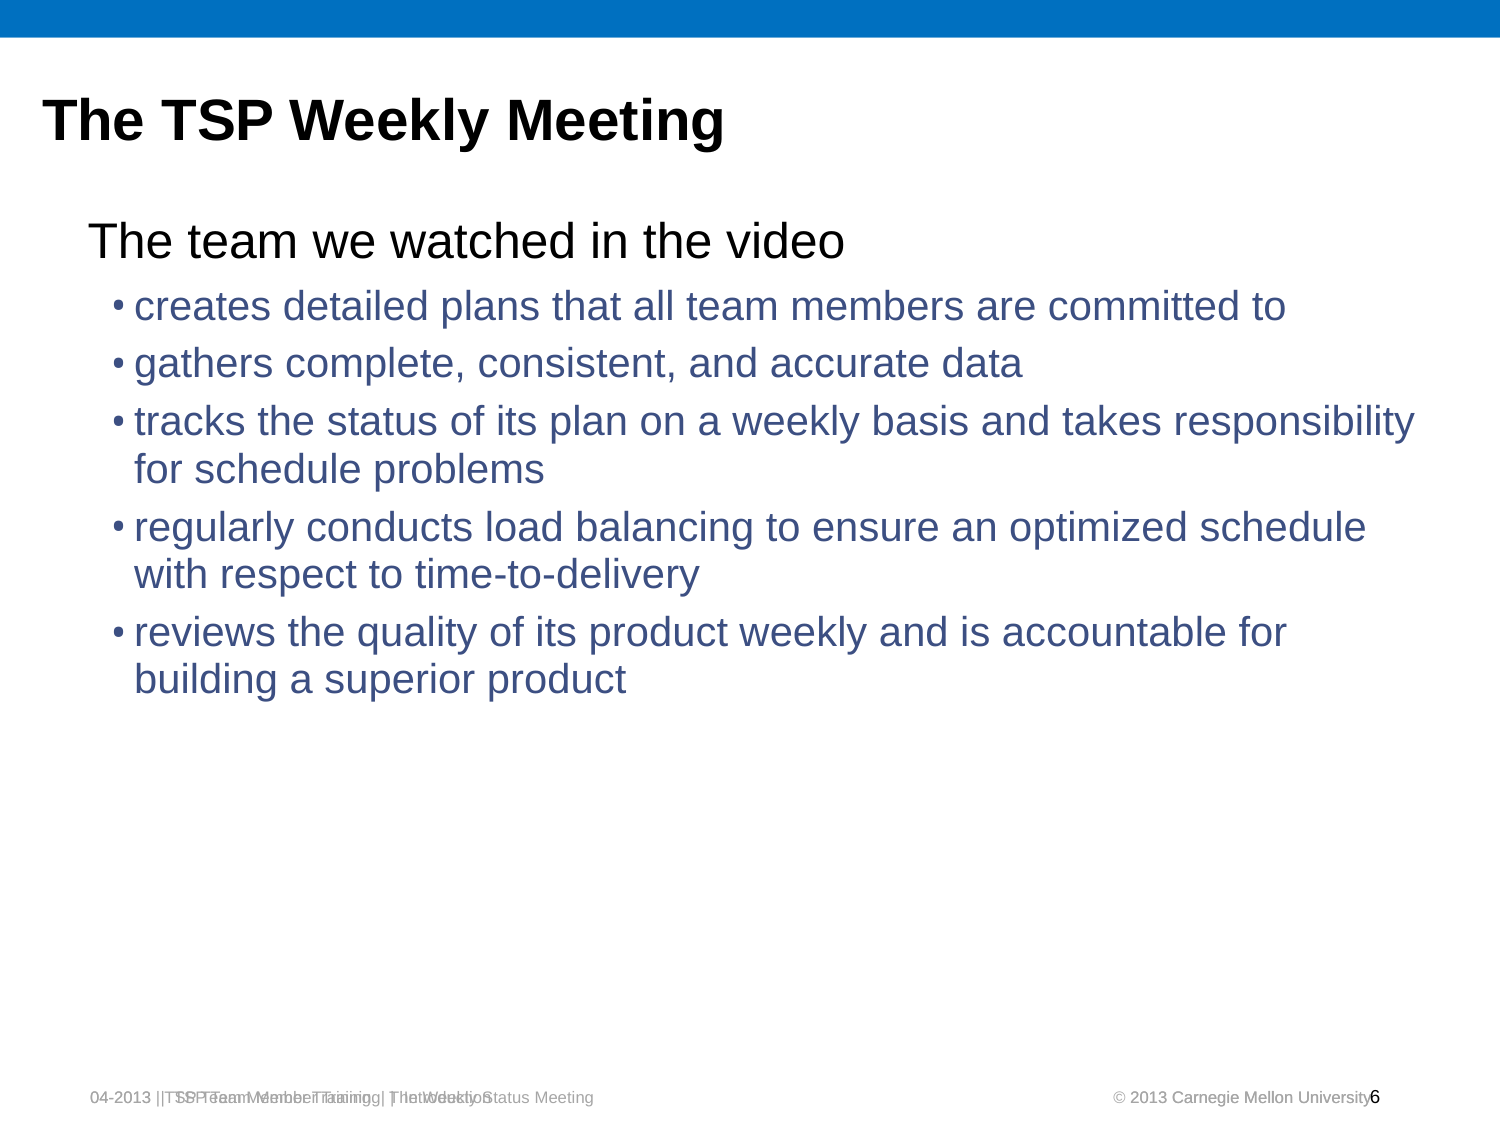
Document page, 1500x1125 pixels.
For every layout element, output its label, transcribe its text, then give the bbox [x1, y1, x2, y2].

title The TSP Weekly Meeting [41, 95, 1438, 152]
list The team we watched in the video creates detailed plans that all team members are committed to gathers complete, consistent, and accurate data tracks the status of its plan on a weekly basis and takes responsibility for schedule problems regularly conducts load balancing to ensure an optimized schedule with respect to time-to-delivery reviews the quality of its product weekly and is accountable for building a superior product [87, 212, 1440, 1026]
